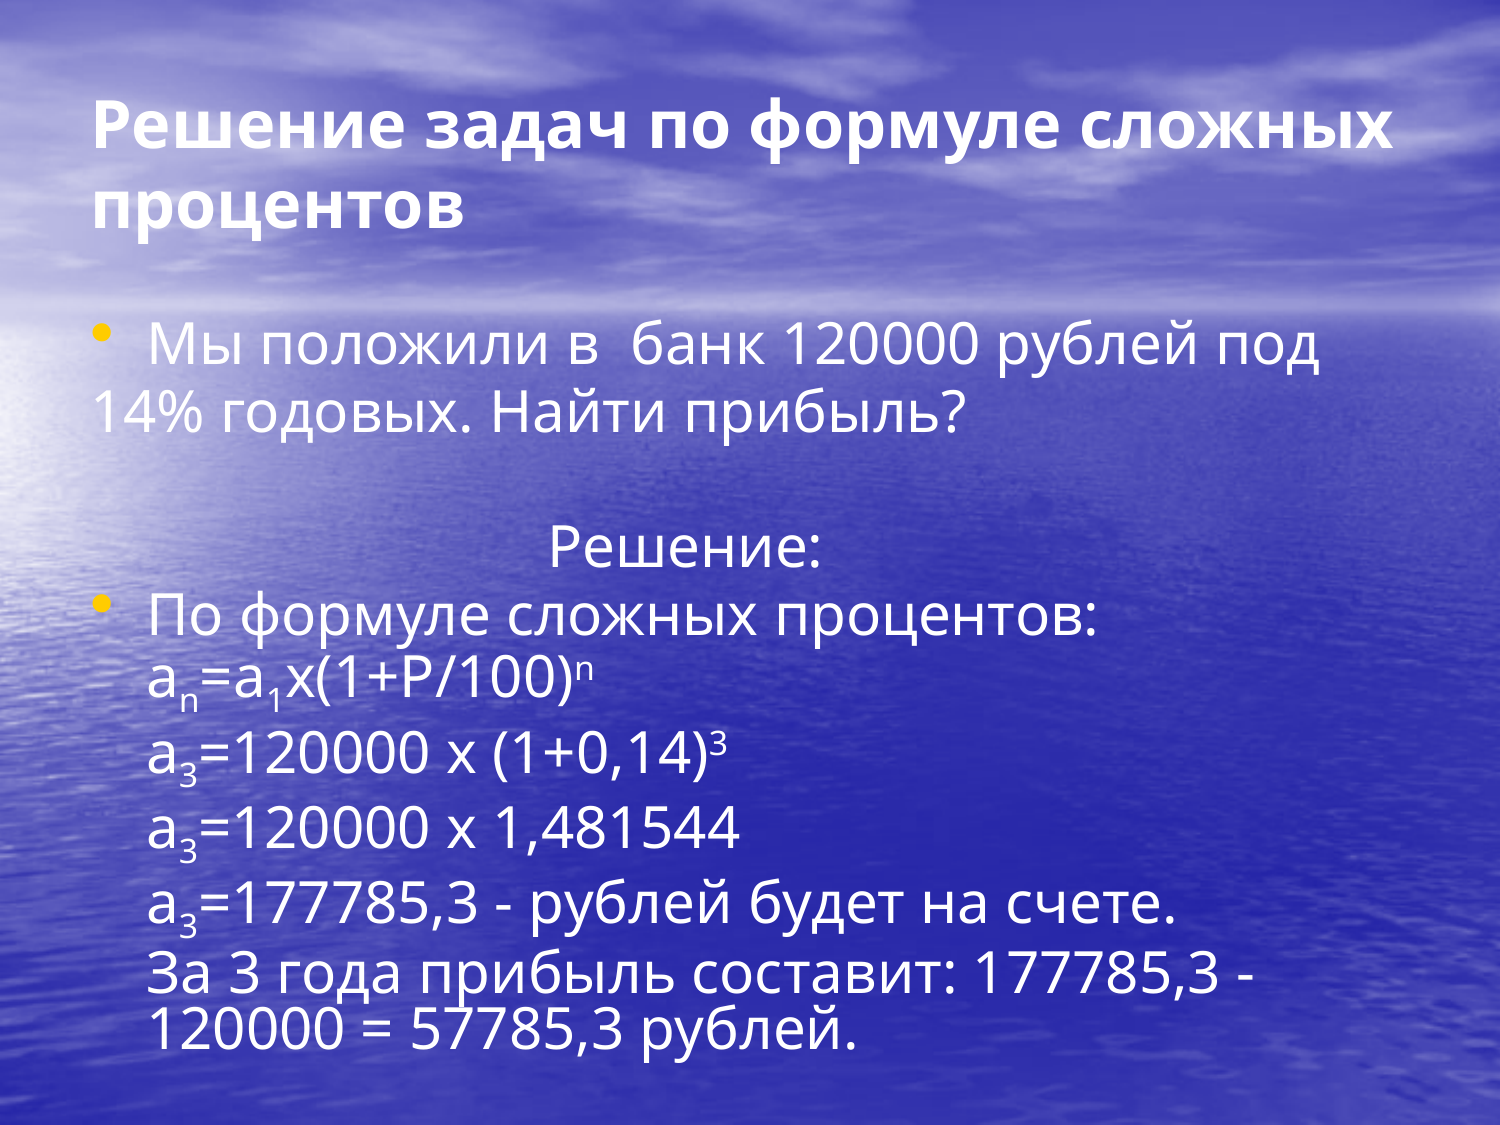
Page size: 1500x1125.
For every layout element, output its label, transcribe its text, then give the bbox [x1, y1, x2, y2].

list Мы положили в банк 120000 рублей под 14% годовых. Найти прибыль? Решение: По формуле сложных процентов: an=a1x(1+P/100)n a3=120000 x (1+0,14)3 a3=120000 x 1,481544 a3=177785,3 - рублей будет на счете. За 3 года прибыль составит: 177785,3 -120000 = 57785,3 рублей. [74, 312, 1426, 1083]
title Решение задач по формуле сложных процентов [74, 47, 1426, 276]
